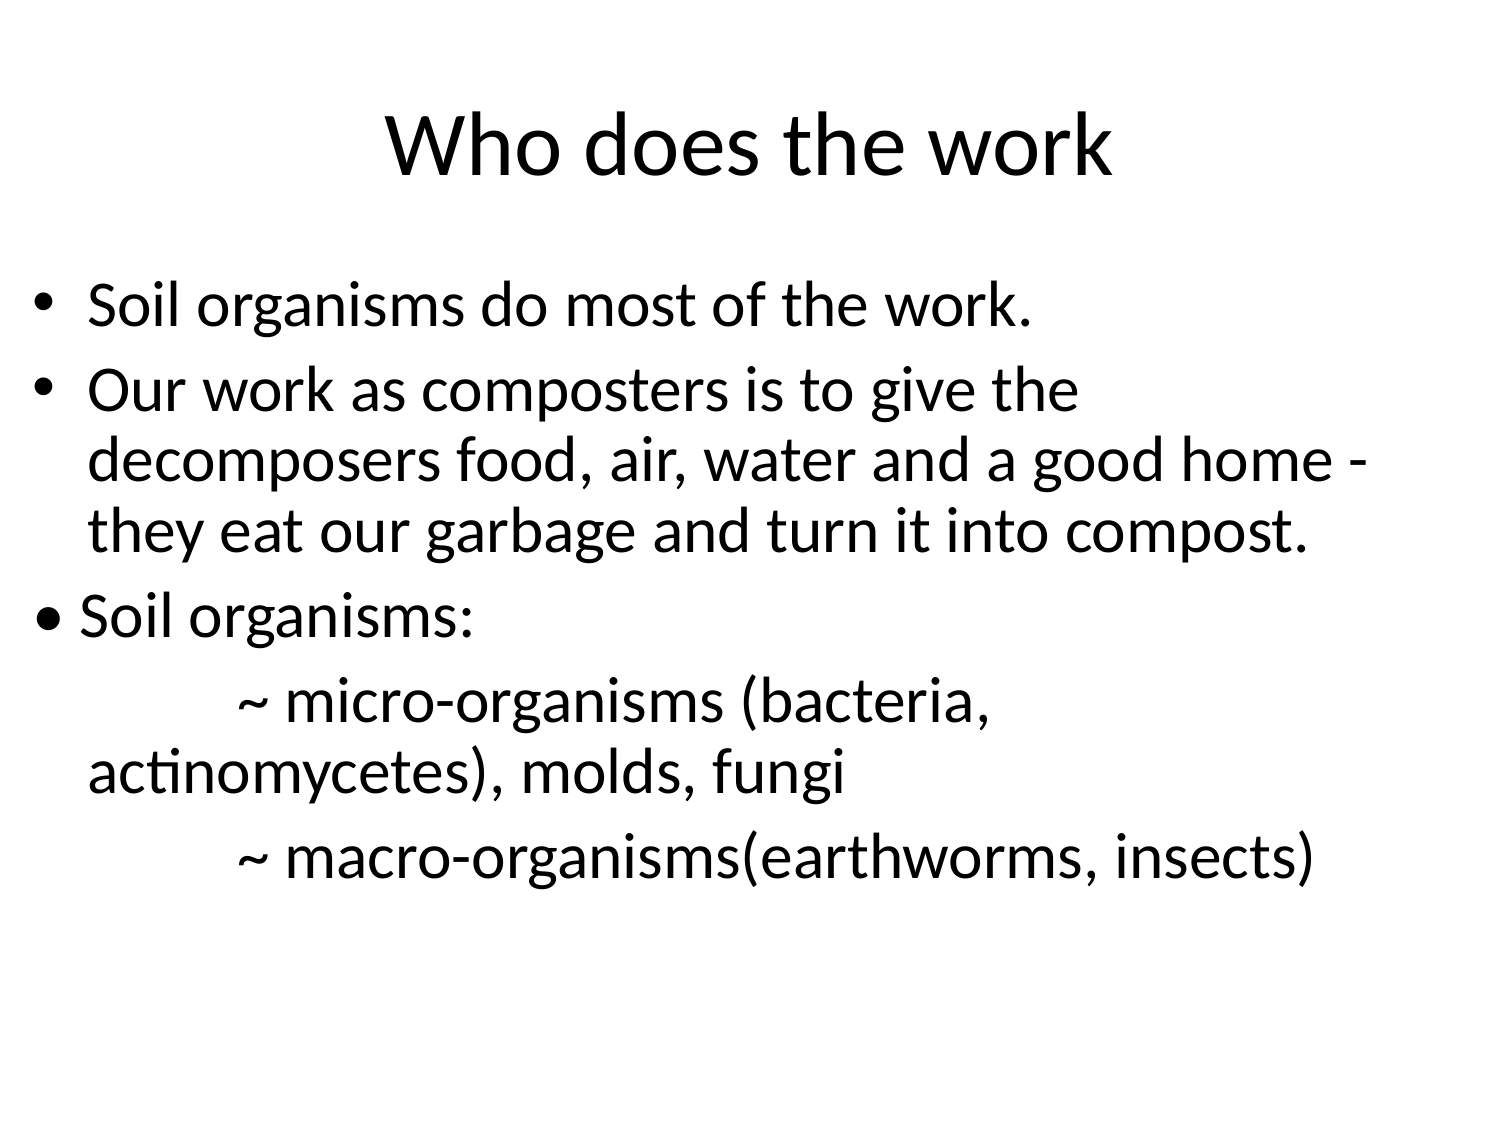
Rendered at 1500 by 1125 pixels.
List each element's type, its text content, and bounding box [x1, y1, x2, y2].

title Who does the work [74, 44, 1426, 234]
list Soil organisms do most of the work. Our work as composters is to give the decomposers food, air, water and a good home - they eat our garbage and turn it into compost. • Soil organisms: ~ micro-organisms (bacteria, actinomycetes), molds, fungi ~ macro-organisms(earthworms, insects) [24, 261, 1388, 1006]
